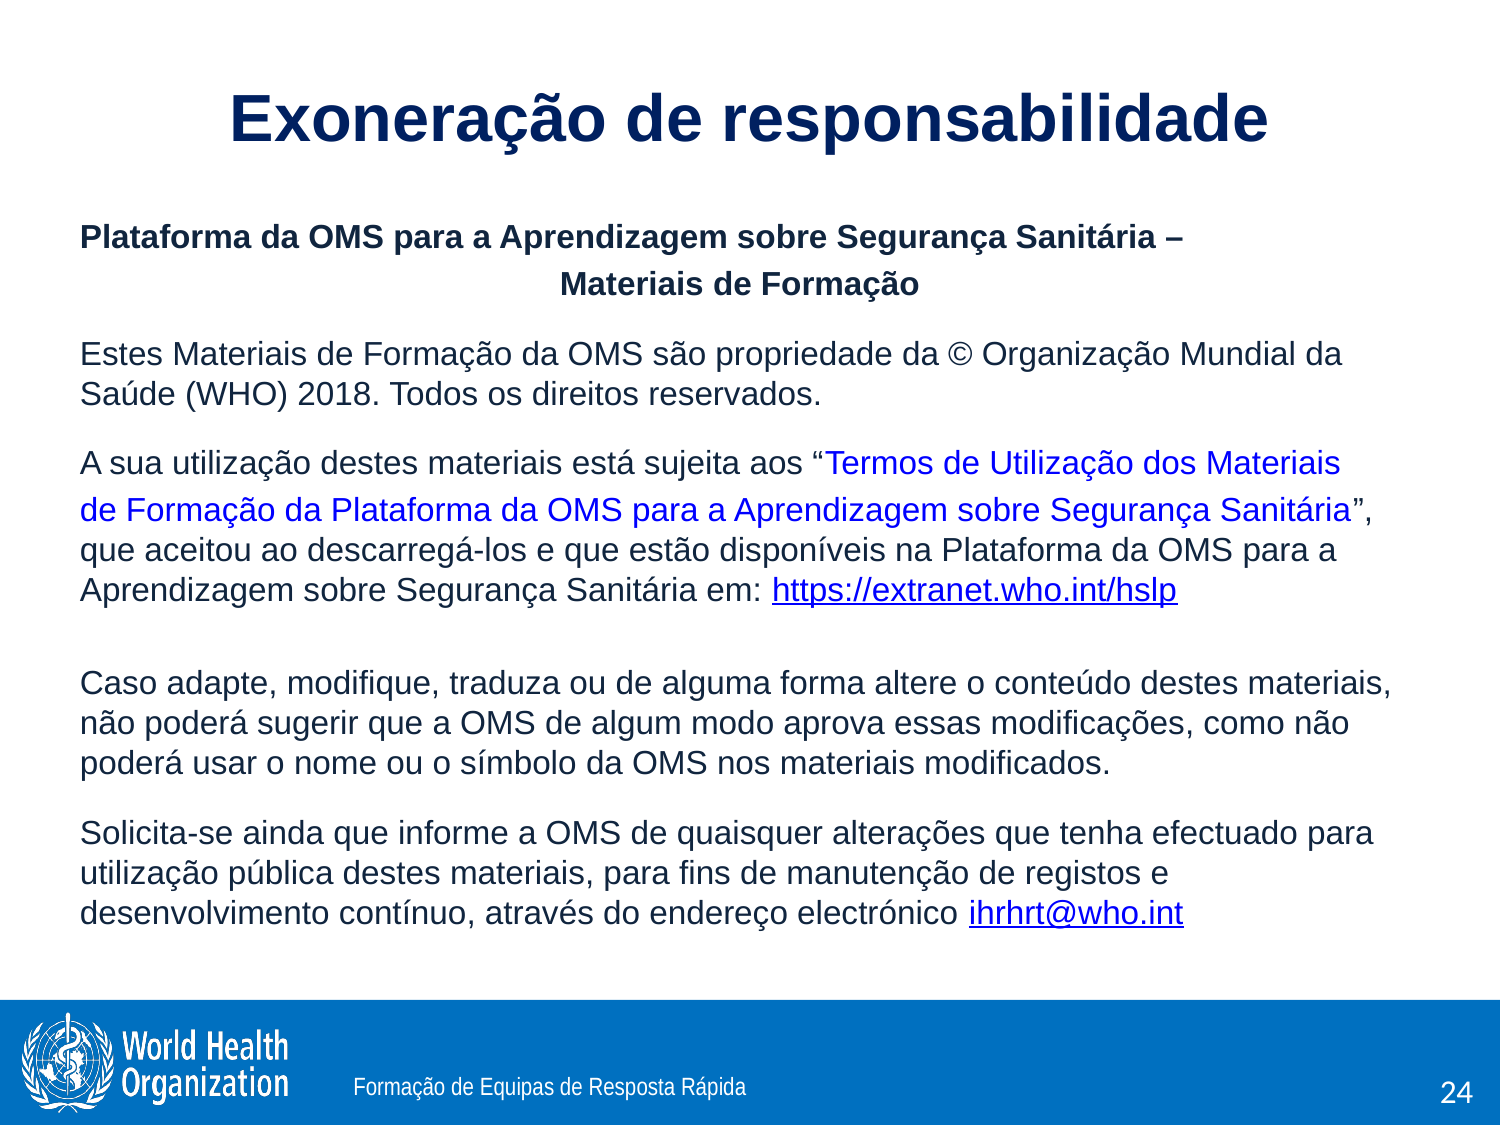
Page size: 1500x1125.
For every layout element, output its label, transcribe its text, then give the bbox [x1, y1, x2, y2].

text_box Plataforma da OMS para a Aprendizagem sobre Segurança Sanitária – Materiais de Formação Estes Materiais de Formação da OMS são propriedade da © Organização Mundial da Saúde (WHO) 2018. Todos os direitos reservados. A sua utilização destes materiais está sujeita aos “Termos de Utilização dos Materiais de Formação da Plataforma da OMS para a Aprendizagem sobre Segurança Sanitária”, que aceitou ao descarregá-los e que estão disponíveis na Plataforma da OMS para a Aprendizagem sobre Segurança Sanitária em: https://extranet.who.int/hslp Caso adapte, modifique, traduza ou de alguma forma altere o conteúdo destes materiais, não poderá sugerir que a OMS de algum modo aprova essas modificações, como não poderá usar o nome ou o símbolo da OMS nos materiais modificados. Solicita-se ainda que informe a OMS de quaisquer alterações que tenha efectuado para utilização pública destes materiais, para fins de manutenção de registos e desenvolvimento contínuo, através do endereço electrónico ihrhrt@who.int [64, 208, 1415, 951]
picture [21, 1012, 288, 1113]
text_box Exoneração de responsabilidade [74, 20, 1425, 209]
